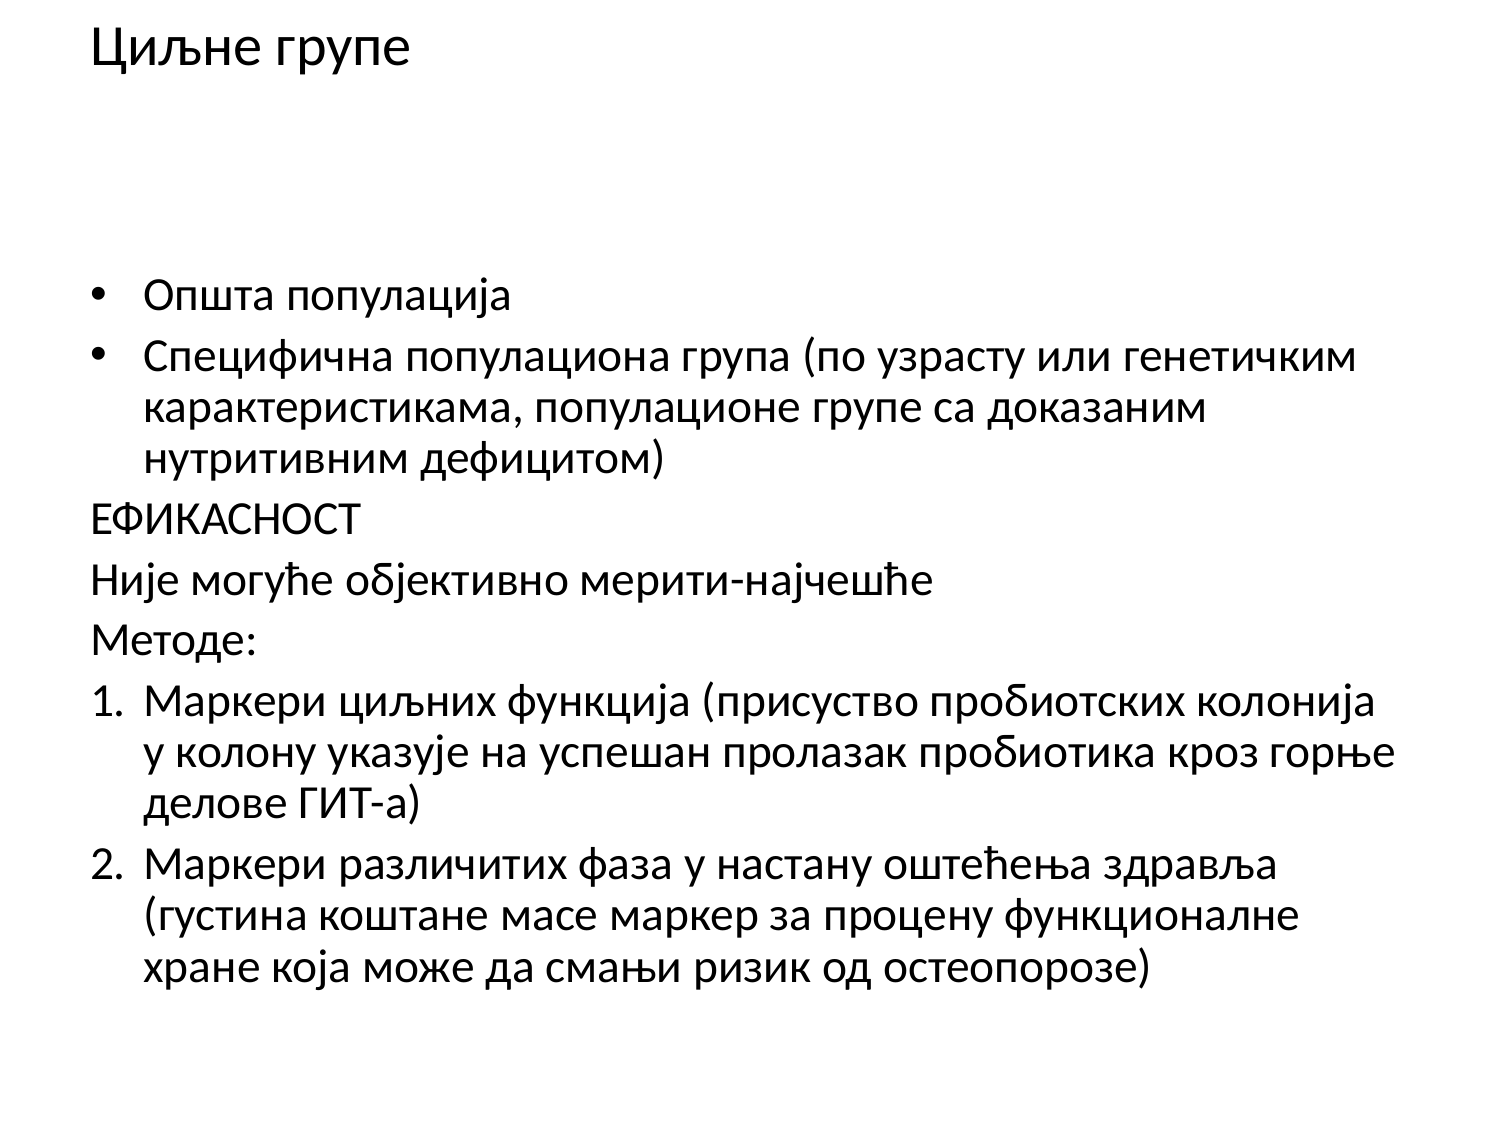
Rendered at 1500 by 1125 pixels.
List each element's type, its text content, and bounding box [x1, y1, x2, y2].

list Општа популација Специфична популациона група (по узрасту или генетичким карактеристикама, популационе групе са доказаним нутритивним дефицитом) ЕФИКАСНОСТ Није могуће објективно мерити-најчешће Методе: Маркери циљних функција (присуство пробиотских колонија у колону указује на успешан пролазак пробиотика кроз горње делове ГИТ-а) Маркери различитих фаза у настану оштећења здравља (густина коштане масе маркер за процену функционалне хране која може да смањи ризик од остеопорозе) [74, 262, 1426, 1006]
title Циљне групе [74, 0, 1426, 136]
